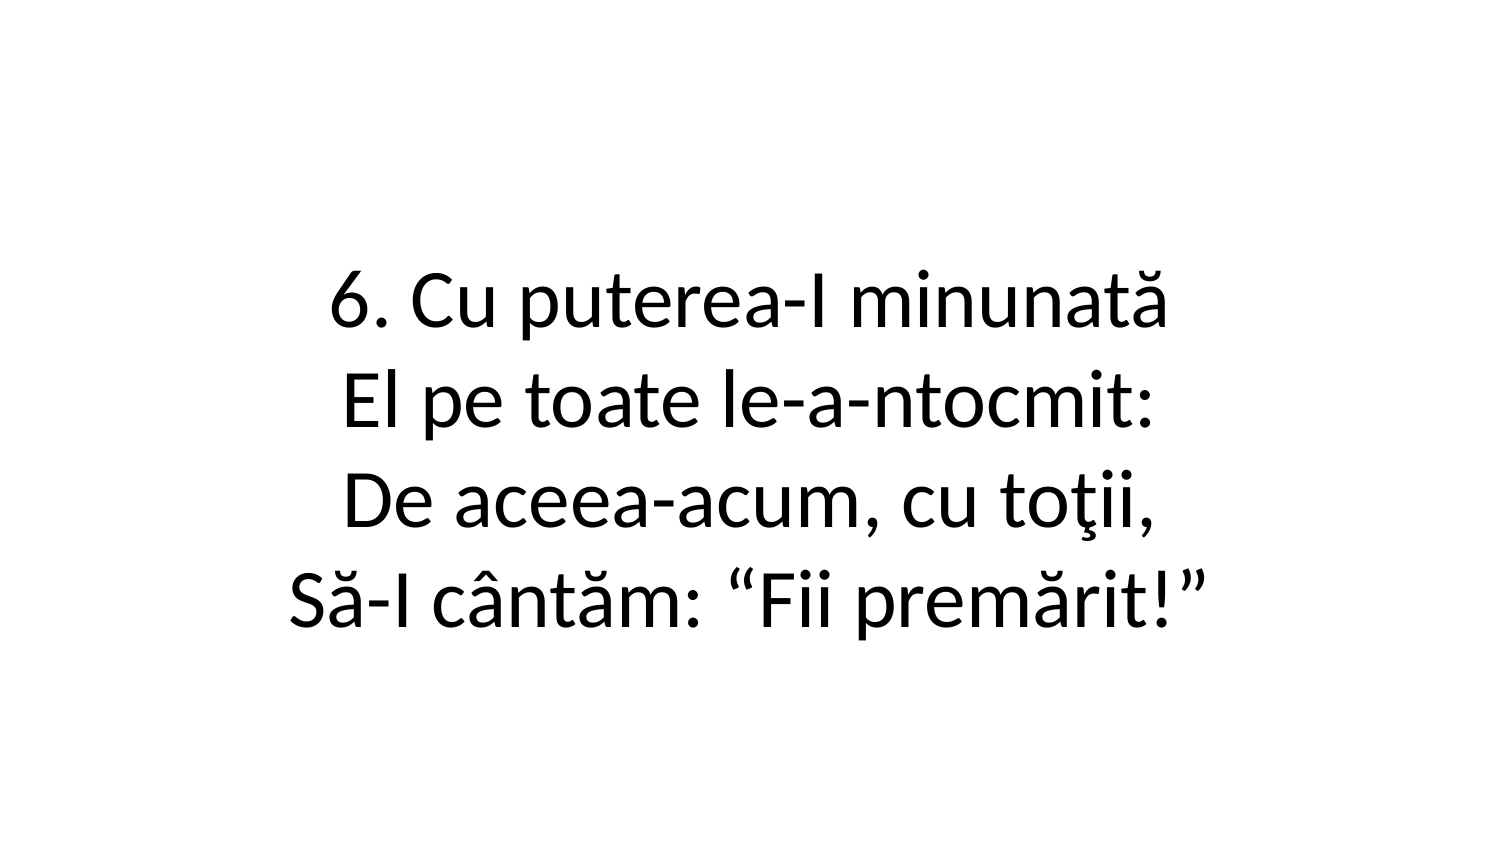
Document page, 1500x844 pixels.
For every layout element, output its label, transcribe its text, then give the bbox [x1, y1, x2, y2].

text_box 6. Cu puterea-I minunată El pe toate le-a-ntocmit: De aceea-acum, cu toţii, Să-I cântăm: “Fii premărit!” [273, 192, 1227, 652]
